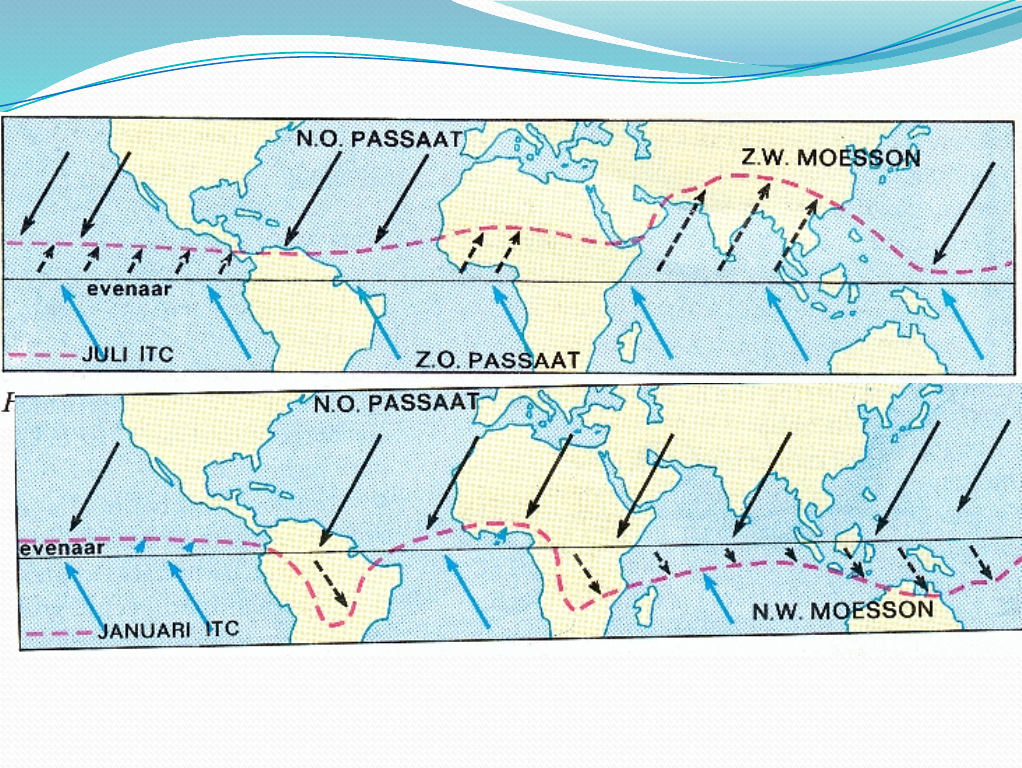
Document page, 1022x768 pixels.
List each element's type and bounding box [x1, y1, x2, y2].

picture [0, 111, 1022, 656]
